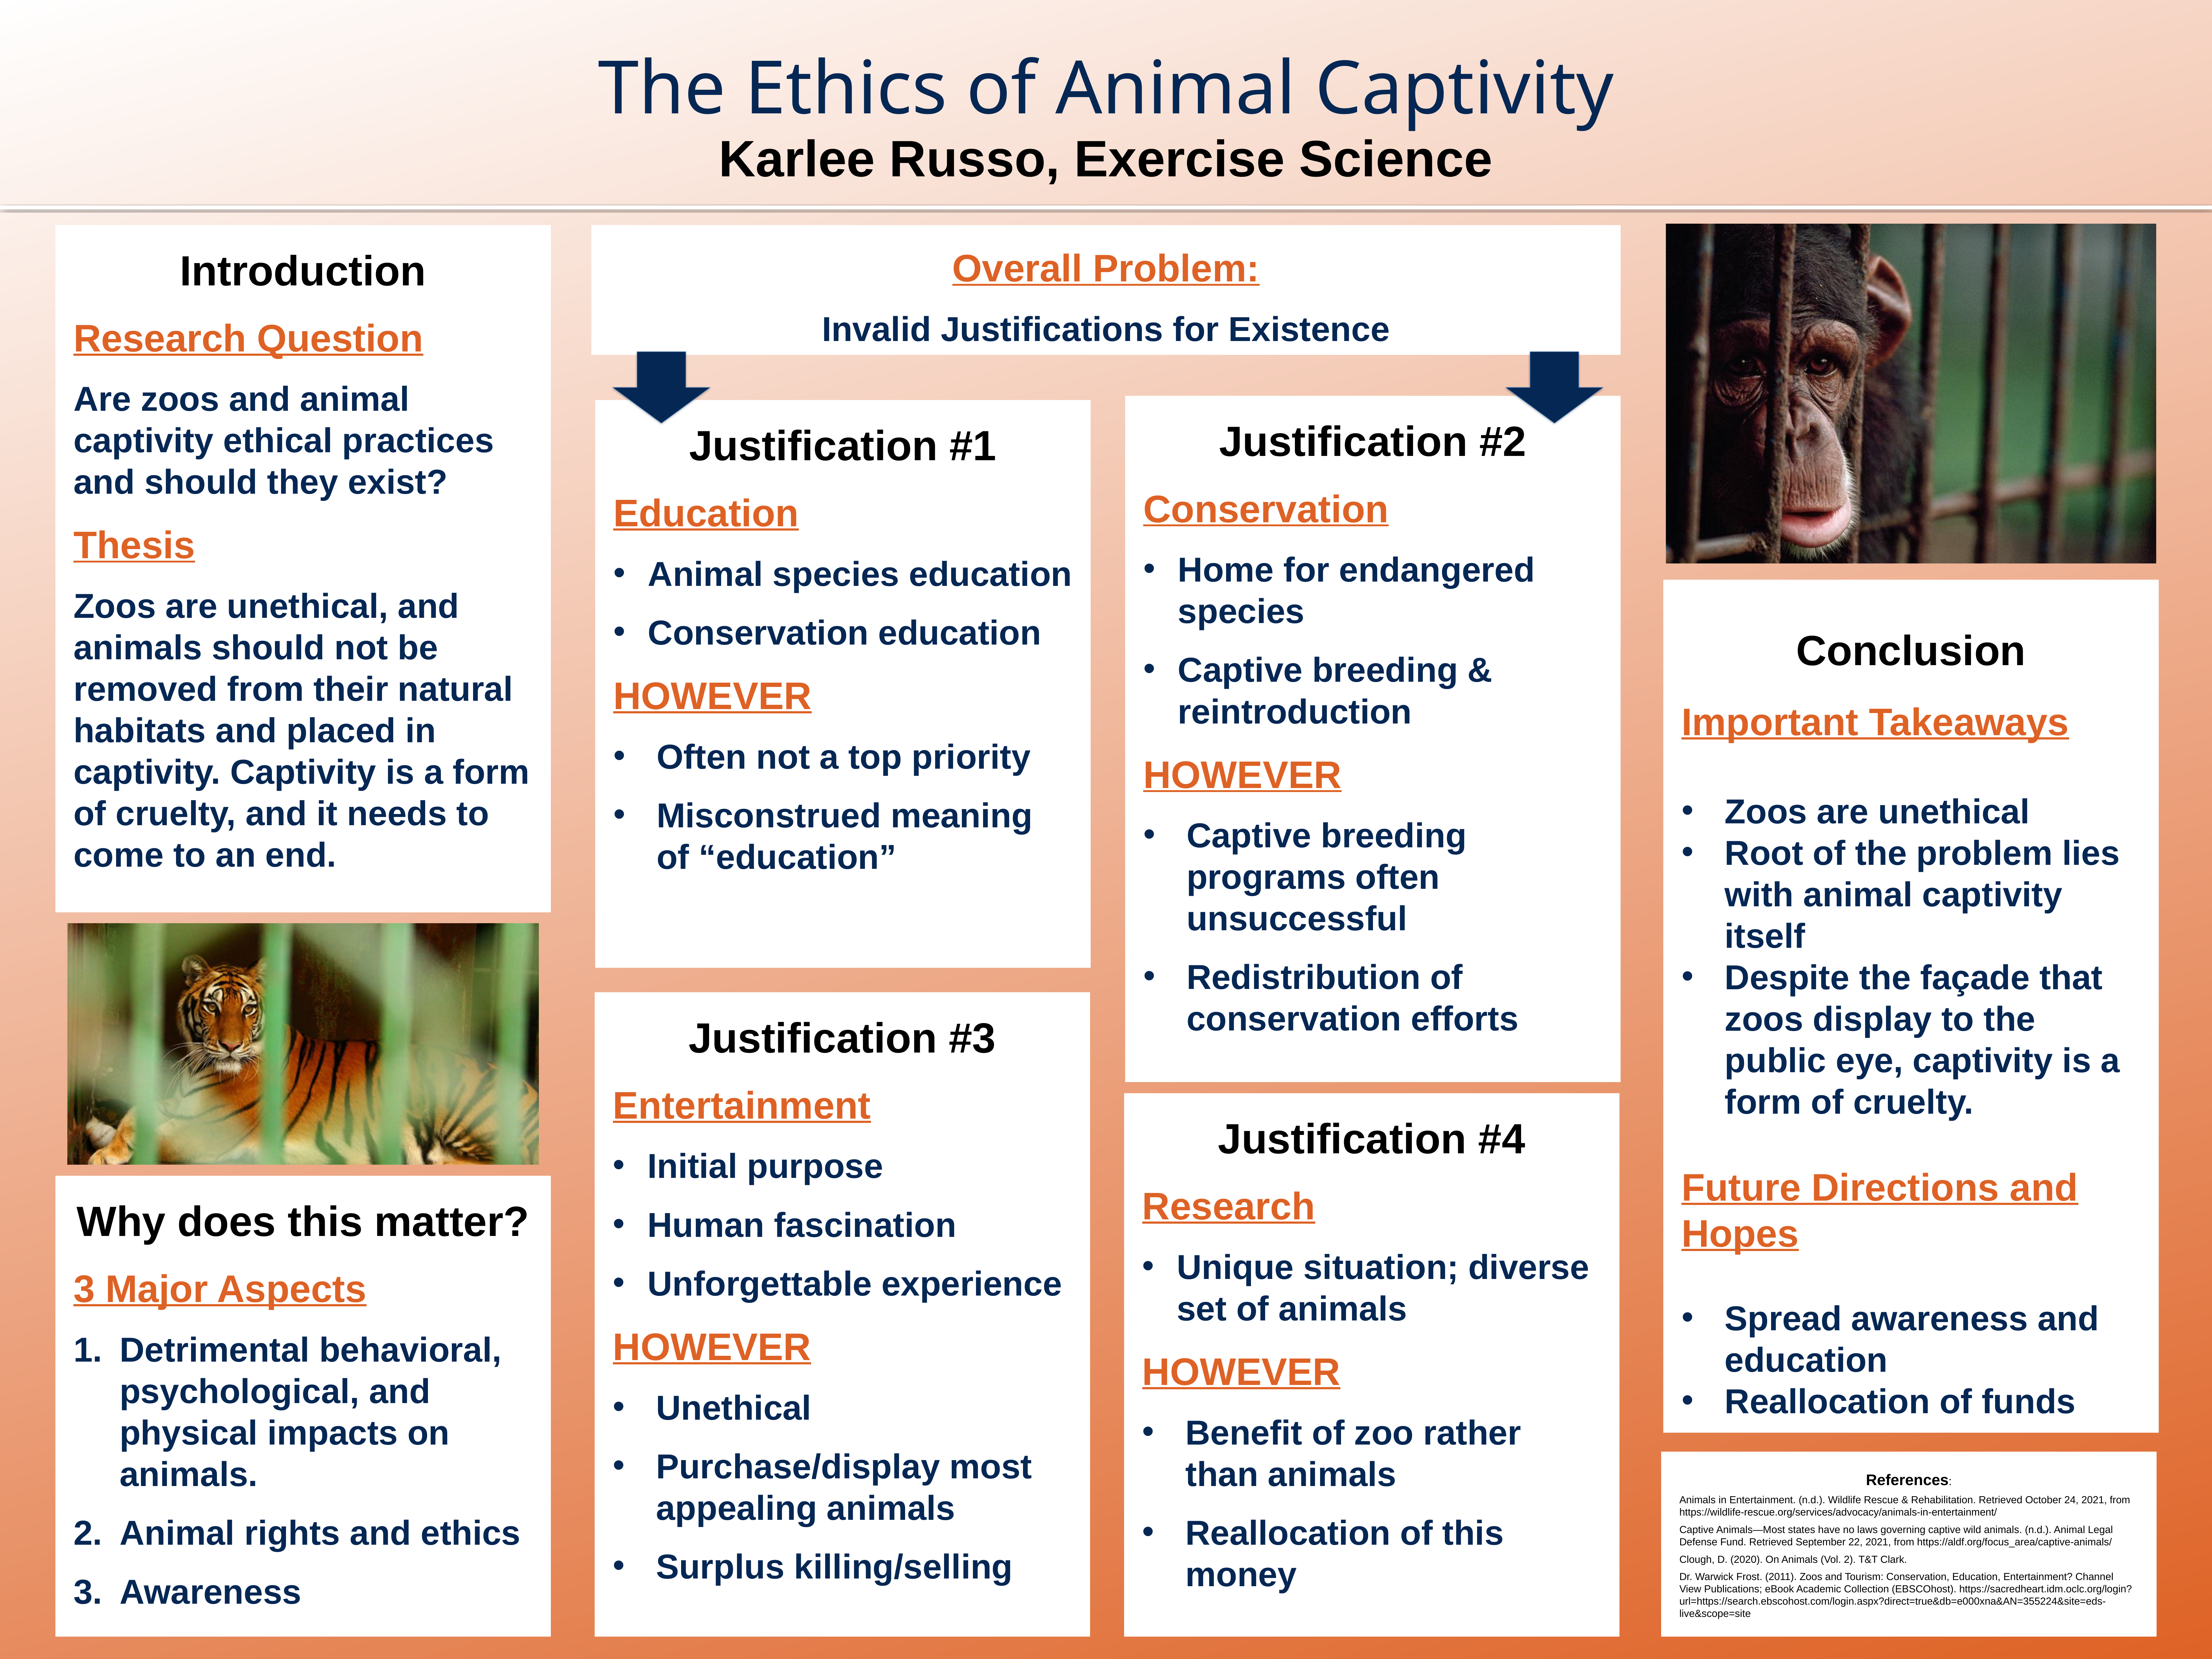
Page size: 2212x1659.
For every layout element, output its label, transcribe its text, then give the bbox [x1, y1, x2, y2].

picture [67, 923, 539, 1165]
text_box Conclusion Important Takeaways Zoos are unethical Root of the problem lies with animal captivity itself Despite the façade that zoos display to the public eye, captivity is a form of cruelty. Future Directions and Hopes Spread awareness and education Reallocation of funds [1663, 579, 2159, 1433]
text_box Justification #2 Conservation Home for endangered species Captive breeding & reintroduction HOWEVER Captive breeding programs often unsuccessful Redistribution of conservation efforts [1125, 396, 1621, 1082]
text_box [612, 351, 711, 424]
text_box Karlee Russo, Exercise Science [57, 131, 2155, 189]
text_box Overall Problem: Invalid Justifications for Existence [591, 225, 1621, 355]
text_box Introduction Research Question Are zoos and animal captivity ethical practices and should they exist? Thesis Zoos are unethical, and animals should not be removed from their natural habitats and placed in captivity. Captivity is a form of cruelty, and it needs to come to an end. [55, 225, 551, 912]
text_box Justification #4 Research Unique situation; diverse set of animals HOWEVER Benefit of zoo rather than animals Reallocation of this money [1124, 1093, 1620, 1637]
text_box References: Animals in Entertainment. (n.d.). Wildlife Rescue & Rehabilitation. Retrieved October 24, 2021, from https://wildlife-rescue.org/services/advocacy/animals-in-entertainment/ Captive Animals—Most states have no laws governing captive wild animals. (n.d.). Animal Legal Defense Fund. Retrieved September 22, 2021, from https://aldf.org/focus_area/captive-animals/ Clough, D. (2020). On Animals (Vol. 2). T&T Clark. Dr. Warwick Frost. (2011). Zoos and Tourism: Conservation, Education, Entertainment? Channel View Publications; eBook Academic Collection (EBSCOhost). https://sacredheart.idm.oclc.org/login?url=https://search.ebscohost.com/login.aspx?direct=true&db=e000xna&AN=355224&site=eds-live&scope=site [1661, 1452, 2157, 1637]
text_box Why does this matter? 3 Major Aspects Detrimental behavioral, psychological, and physical impacts on animals. Animal rights and ethics Awareness [55, 1176, 551, 1637]
text_box The Ethics of Animal Captivity [57, 37, 2155, 131]
text_box Justification #1 Education Animal species education Conservation education HOWEVER Often not a top priority Misconstrued meaning of “education” [595, 400, 1091, 968]
picture [1666, 224, 2156, 563]
text_box Justification #3 Entertainment Initial purpose Human fascination Unforgettable experience HOWEVER Unethical Purchase/display most appealing animals Surplus killing/selling [594, 992, 1090, 1637]
text_box [1505, 351, 1603, 424]
